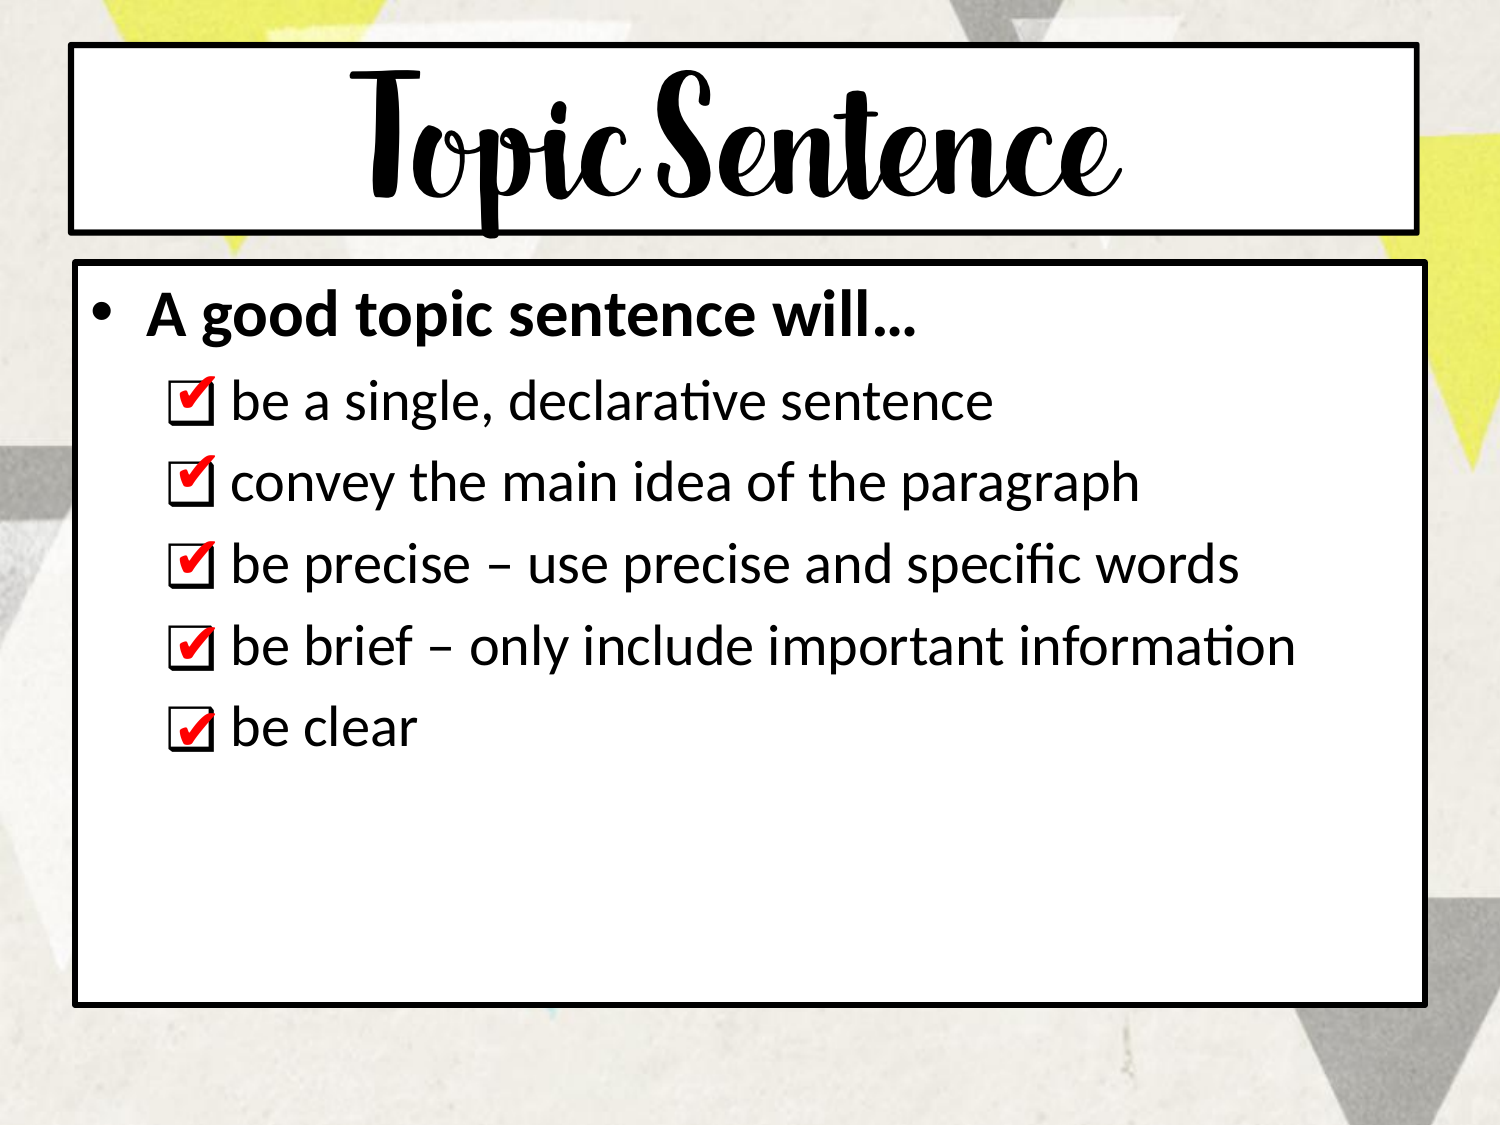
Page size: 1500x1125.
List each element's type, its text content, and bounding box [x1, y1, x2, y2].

picture [0, 0, 1500, 1125]
text_box ✔ [158, 598, 245, 684]
text_box ✔ [158, 426, 245, 512]
text_box ✔ [158, 512, 245, 598]
list A good topic sentence will… be a single, declarative sentence convey the main idea of the paragraph be precise – use precise and specific words be brief – only include important information be clear [72, 259, 1428, 1008]
text_box ✔ [158, 347, 245, 426]
text_box ✔ [158, 684, 245, 770]
